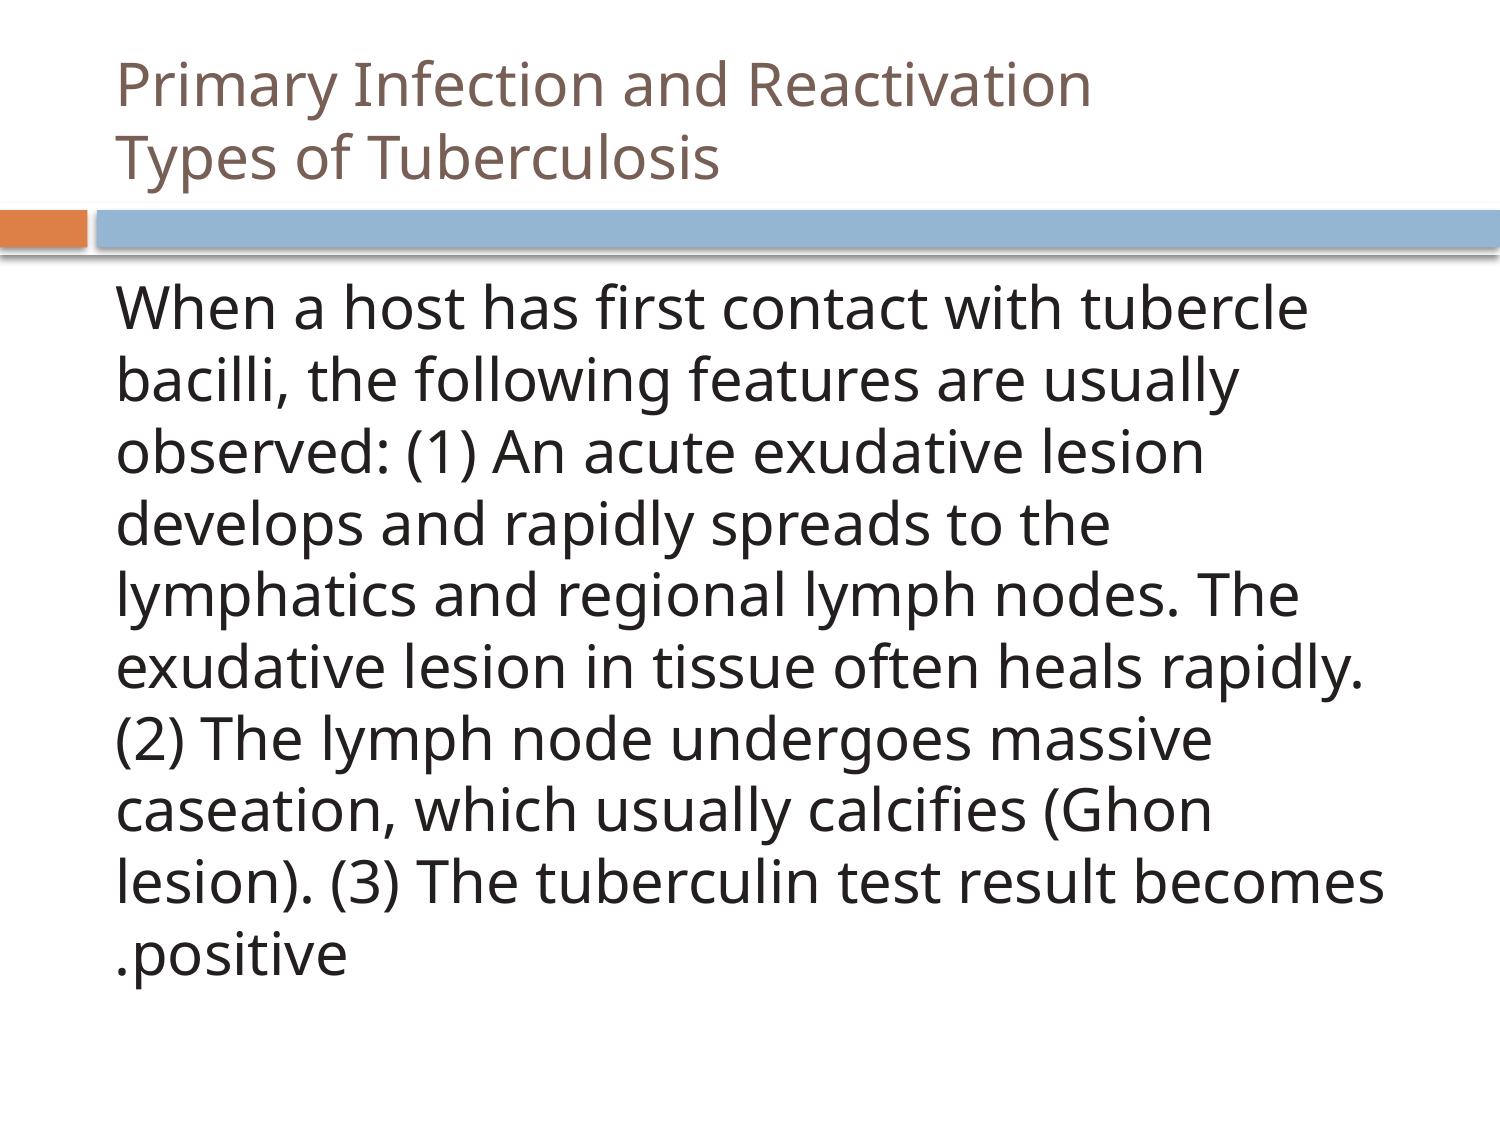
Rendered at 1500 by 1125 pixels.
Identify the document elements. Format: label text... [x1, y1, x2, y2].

list When a host has first contact with tubercle bacilli, the following features are usually observed: (1) An acute exudative lesion develops and rapidly spreads to the lymphatics and regional lymph nodes. The exudative lesion in tissue often heals rapidly. (2) The lymph node undergoes massive caseation, which usually calcifies (Ghon lesion). (3) The tuberculin test result becomes positive. [100, 262, 1438, 1000]
title Primary Infection and Reactivation Types of Tuberculosis [100, 37, 1438, 200]
